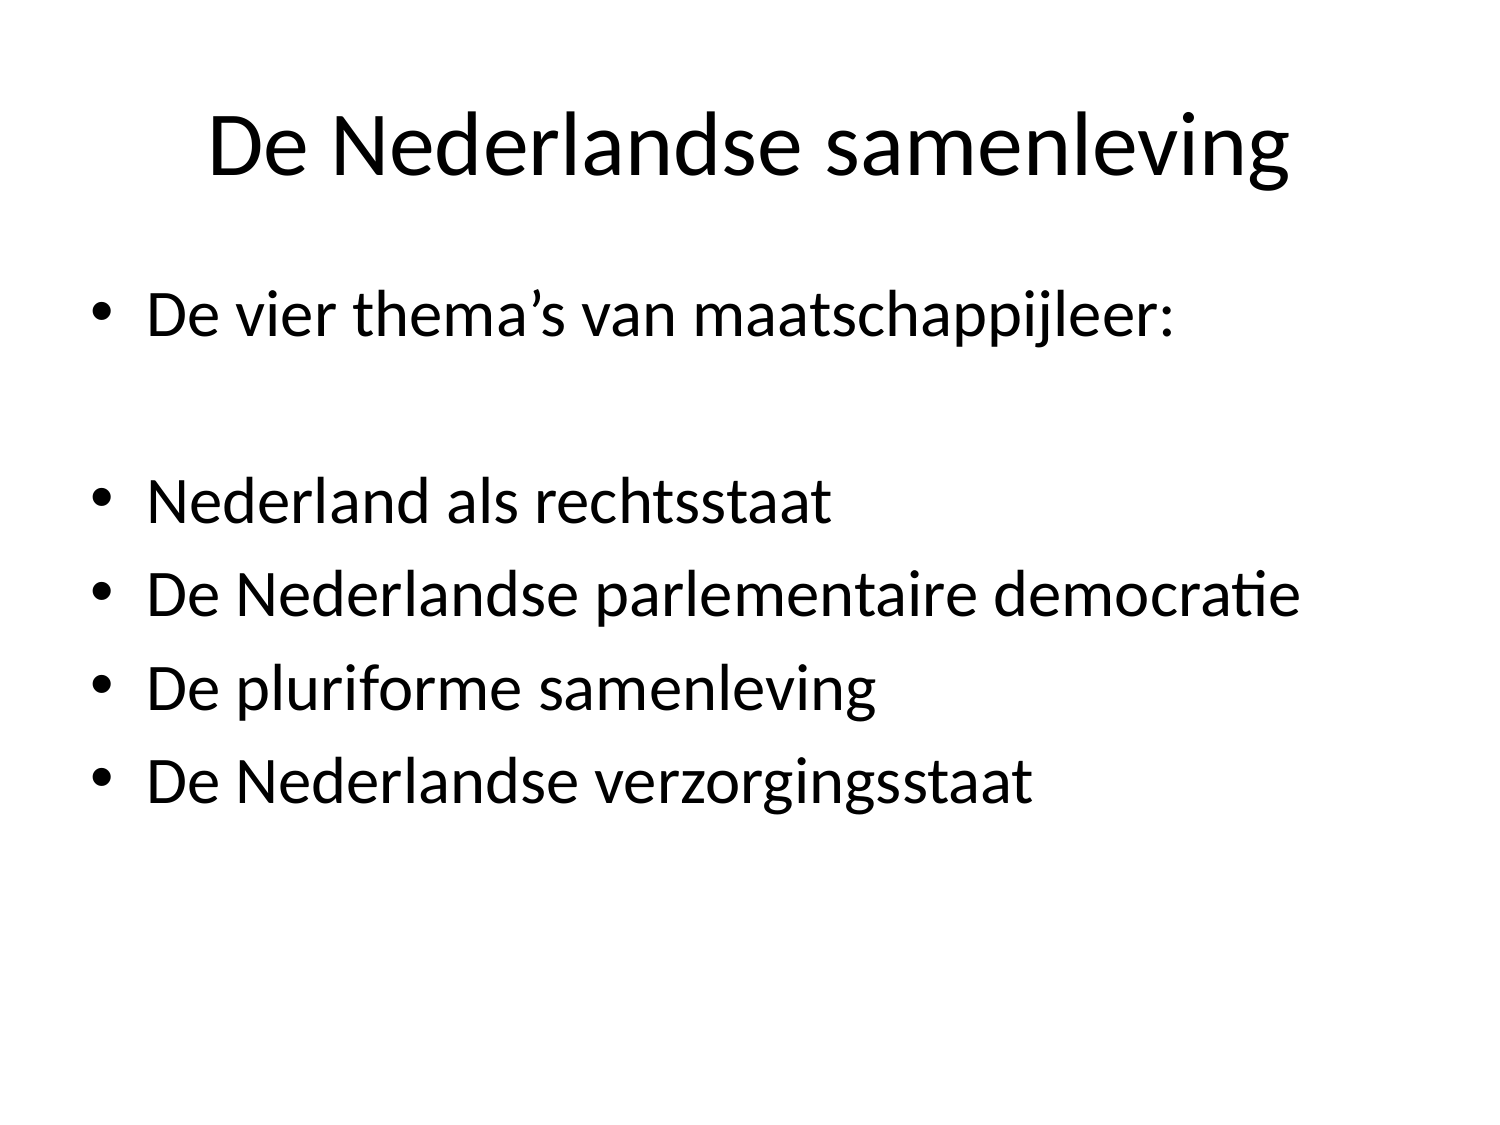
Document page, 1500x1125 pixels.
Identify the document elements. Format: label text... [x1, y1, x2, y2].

list De vier thema’s van maatschappijleer: Nederland als rechtsstaat De Nederlandse parlementaire democratie De pluriforme samenleving De Nederlandse verzorgingsstaat [75, 262, 1425, 1005]
title De Nederlandse samenleving [75, 45, 1425, 233]
